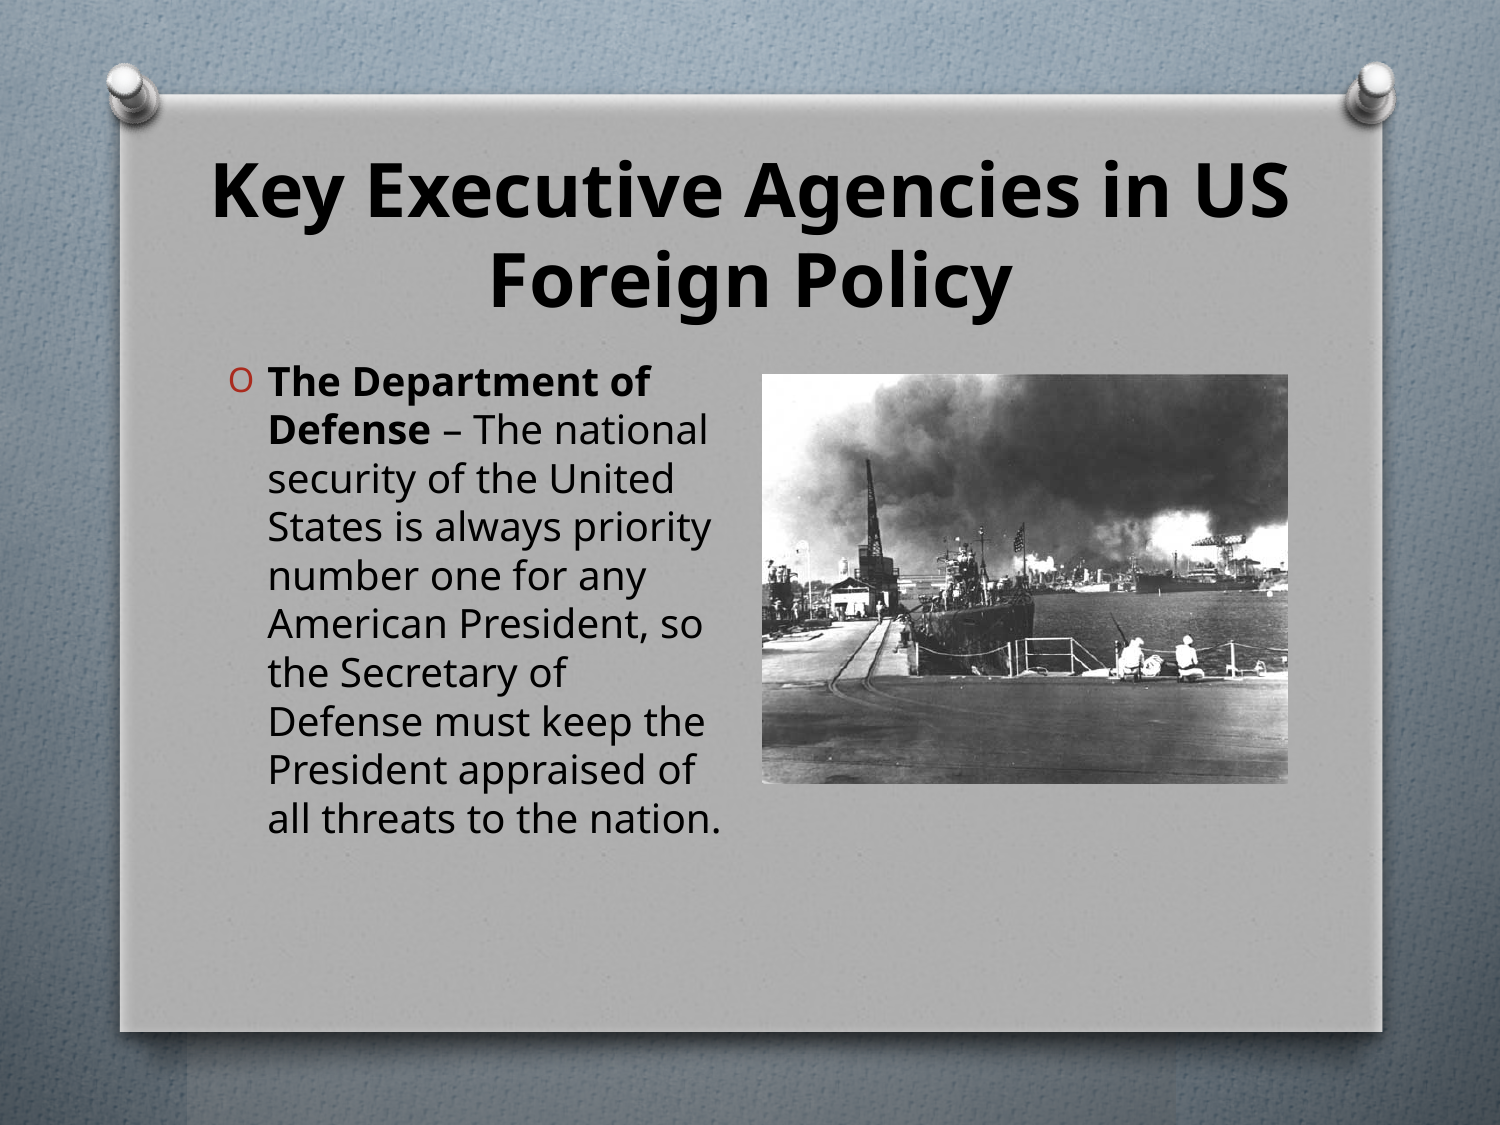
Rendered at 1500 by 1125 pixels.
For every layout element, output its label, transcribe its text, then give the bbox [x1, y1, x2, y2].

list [762, 374, 1288, 784]
list The Department of Defense – The national security of the United States is always priority number one for any American President, so the Secretary of Defense must keep the President appraised of all threats to the nation. [213, 348, 738, 939]
picture [1317, 35, 1439, 156]
title Key Executive Agencies in US Foreign Policy [179, 134, 1323, 332]
picture [75, 29, 198, 153]
